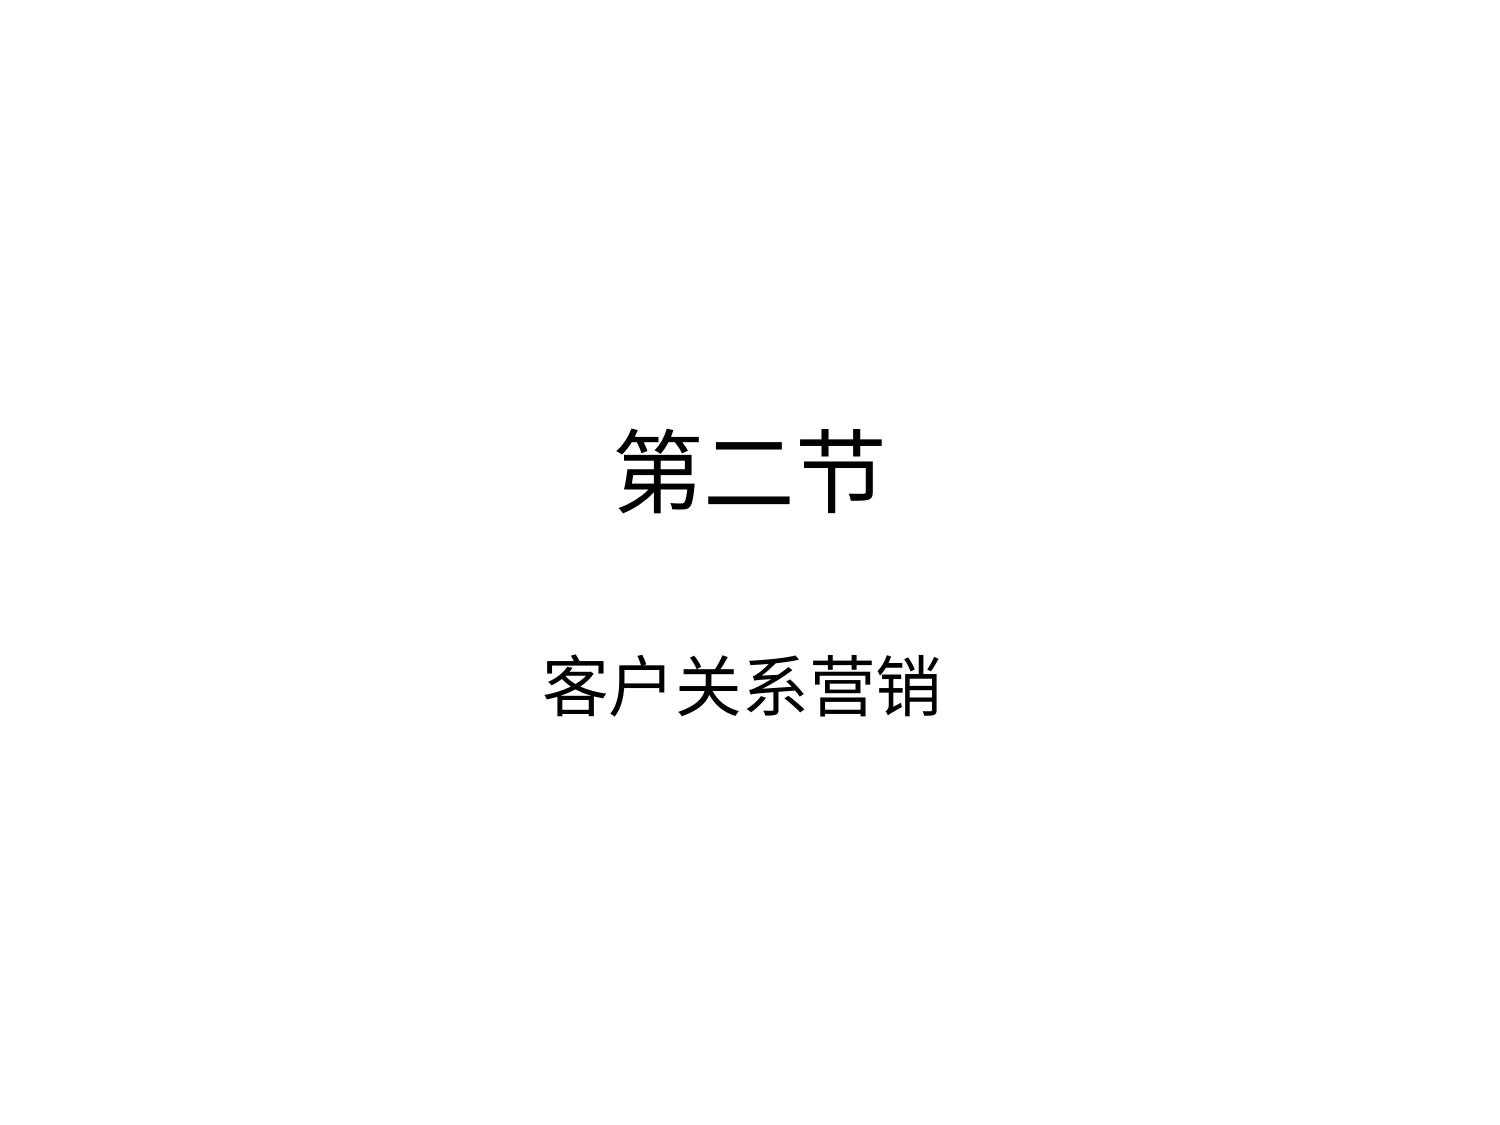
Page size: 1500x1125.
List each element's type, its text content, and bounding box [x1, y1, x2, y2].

title 第二节 [112, 349, 1388, 591]
subtitle 客户关系营销 [225, 637, 1275, 925]
